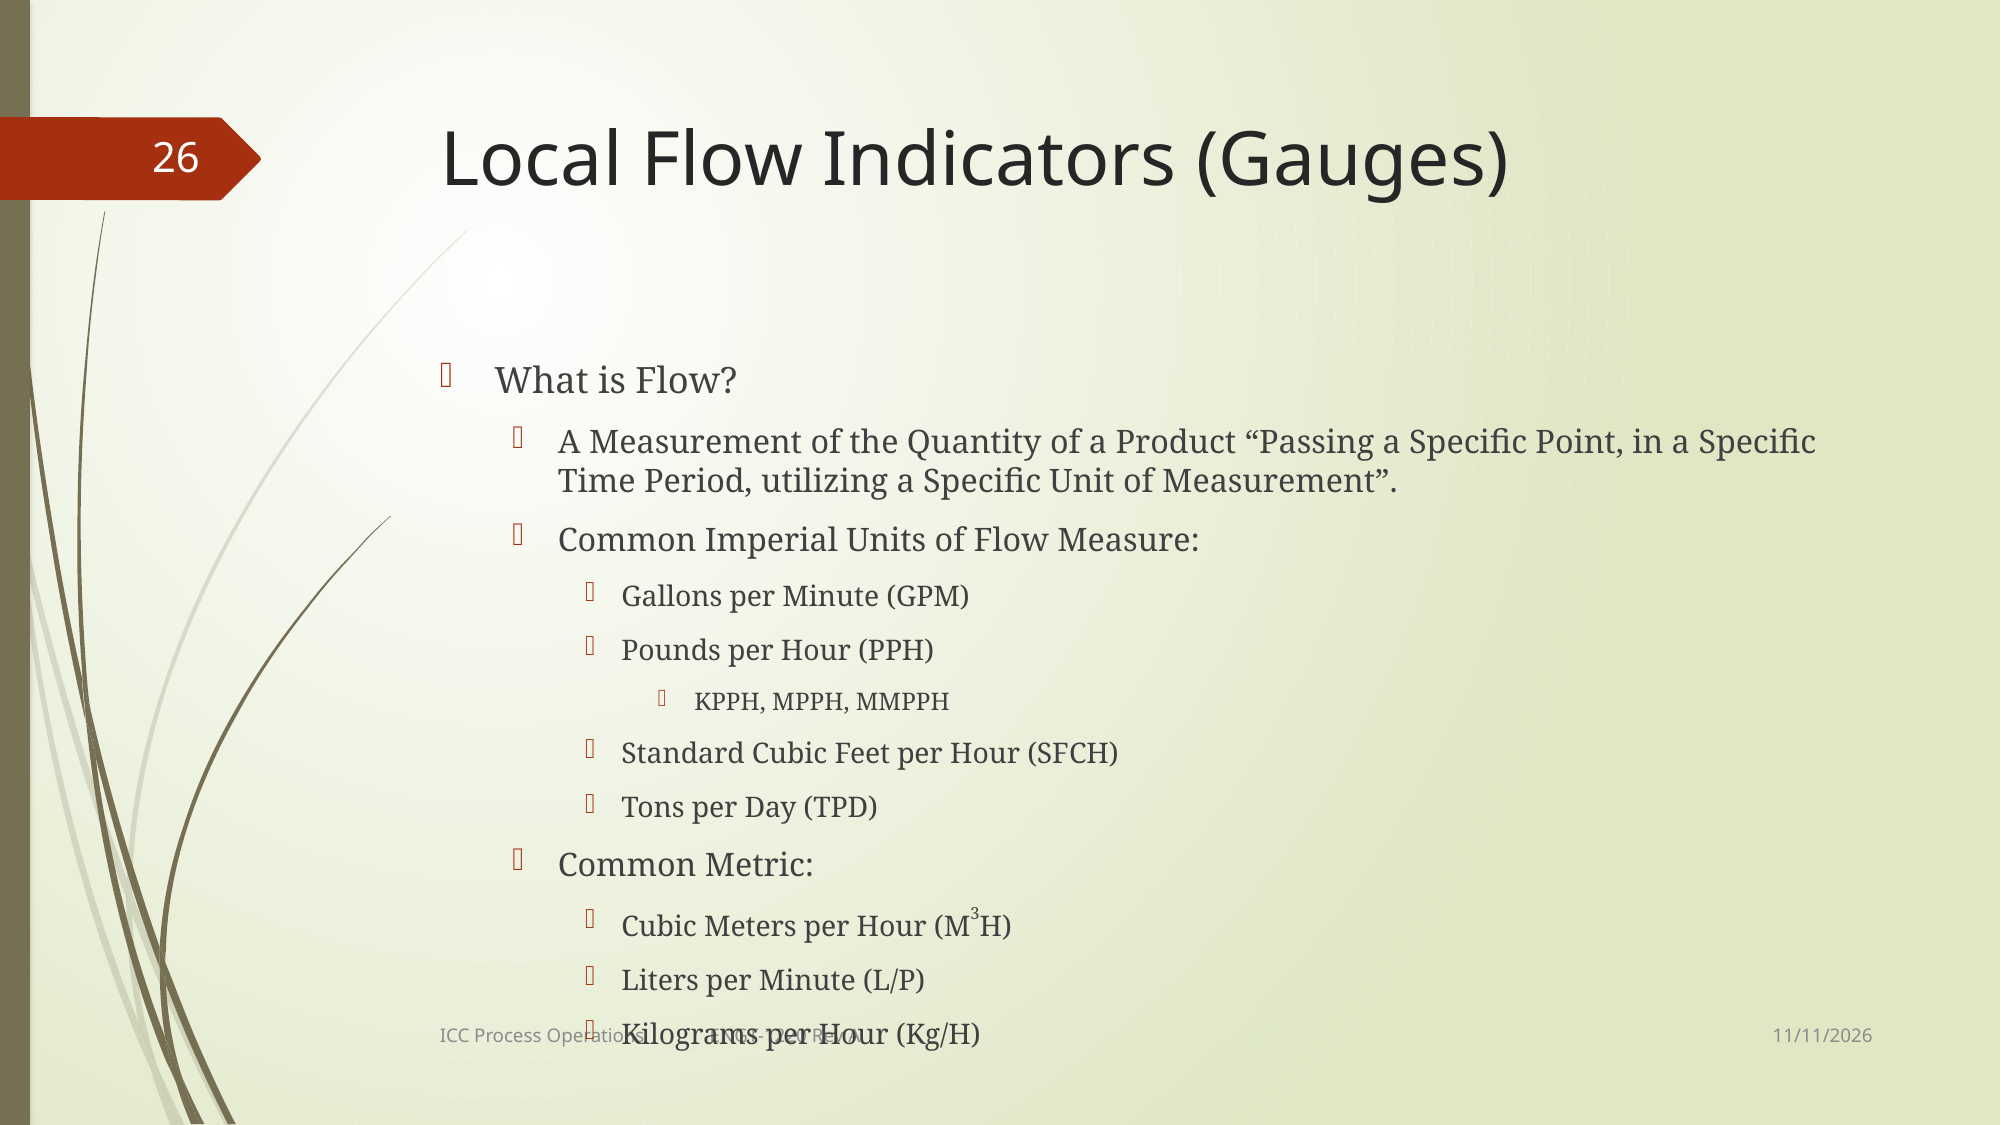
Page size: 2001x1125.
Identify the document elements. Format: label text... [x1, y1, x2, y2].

footer ICC Process Operations ENGT-1220 Rev A [424, 1006, 1675, 1067]
slide_number 26 [87, 129, 216, 190]
title Local Flow Indicators (Gauges) [425, 102, 1888, 313]
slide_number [1699, 1005, 1888, 1067]
list What is Flow? A Measurement of the Quantity of a Product “Passing a Specific Point, in a Specific Time Period, utilizing a Specific Unit of Measurement”. Common Imperial Units of Flow Measure: Gallons per Minute (GPM) Pounds per Hour (PPH) KPPH, MPPH, MMPPH Standard Cubic Feet per Hour (SFCH) Tons per Day (TPD) Common Metric: Cubic Meters per Hour (M3H) Liters per Minute (L/P) Kilograms per Hour (Kg/H) [424, 350, 1888, 1059]
